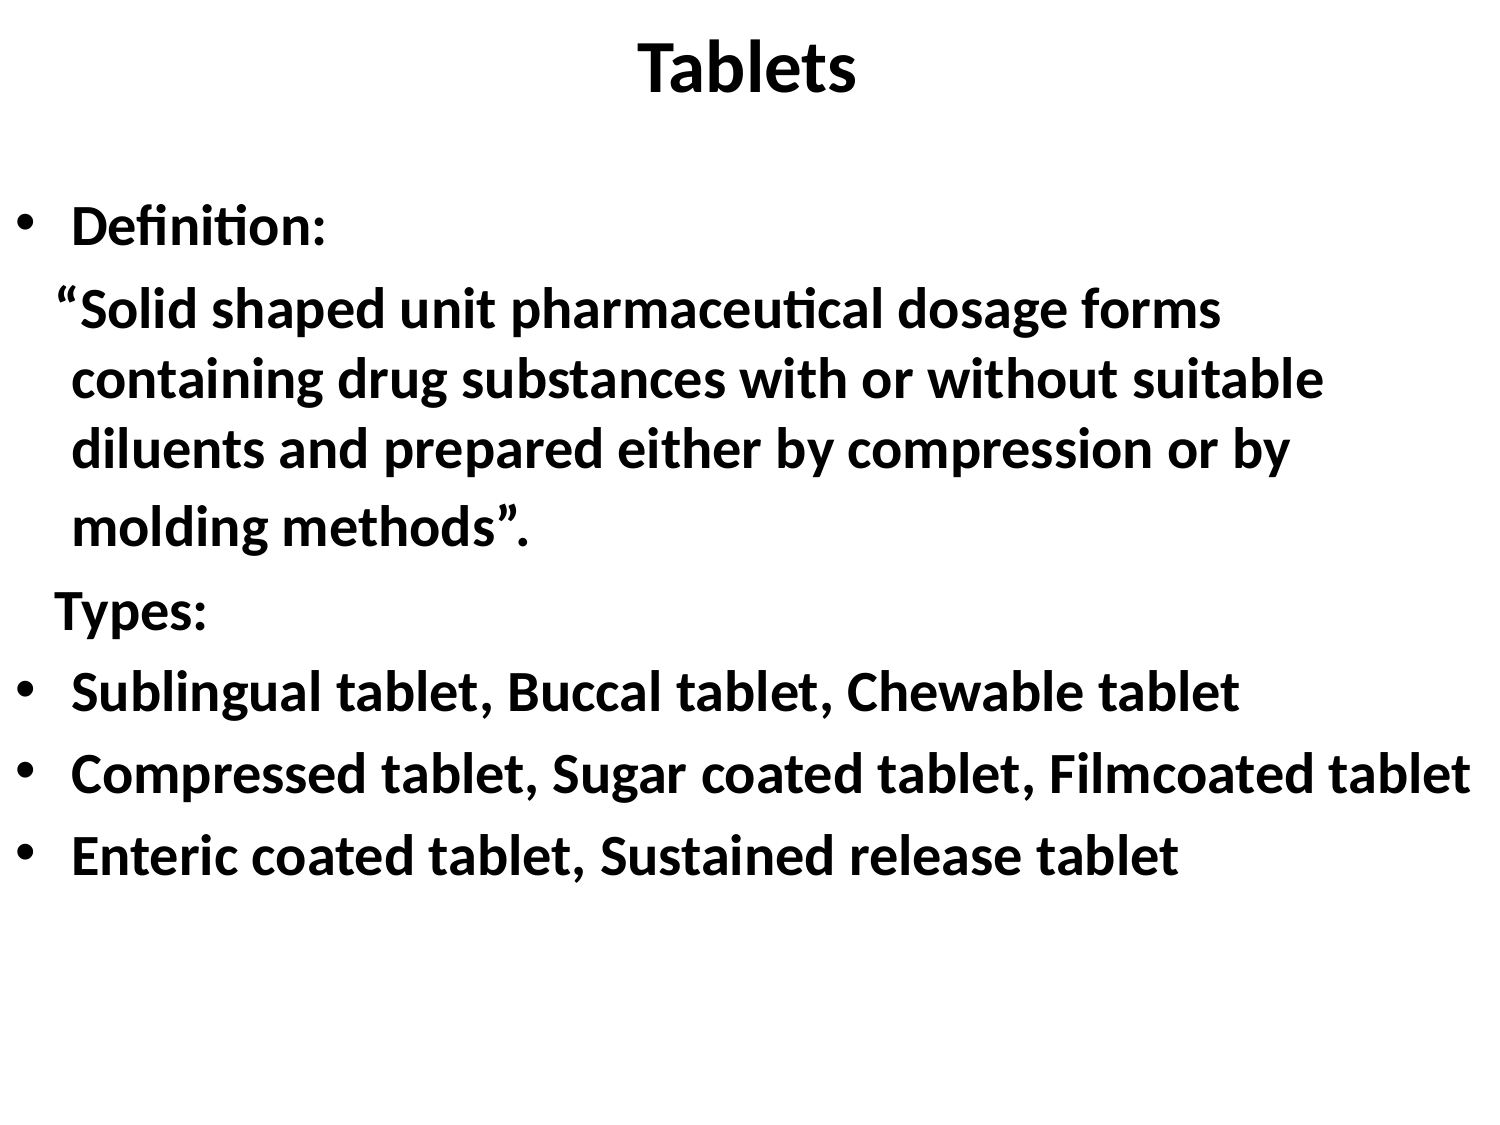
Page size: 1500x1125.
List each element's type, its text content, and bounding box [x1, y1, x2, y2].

list Definition: “Solid shaped unit pharmaceutical dosage forms containing drug substances with or without suitable diluents and prepared either by compression or by molding methods”. Types: Sublingual tablet, Buccal tablet, Chewable tablet Compressed tablet, Sugar coated tablet, Filmcoated tablet Enteric coated tablet, Sustained release tablet [0, 87, 1500, 1088]
title Tablets [562, 0, 950, 87]
